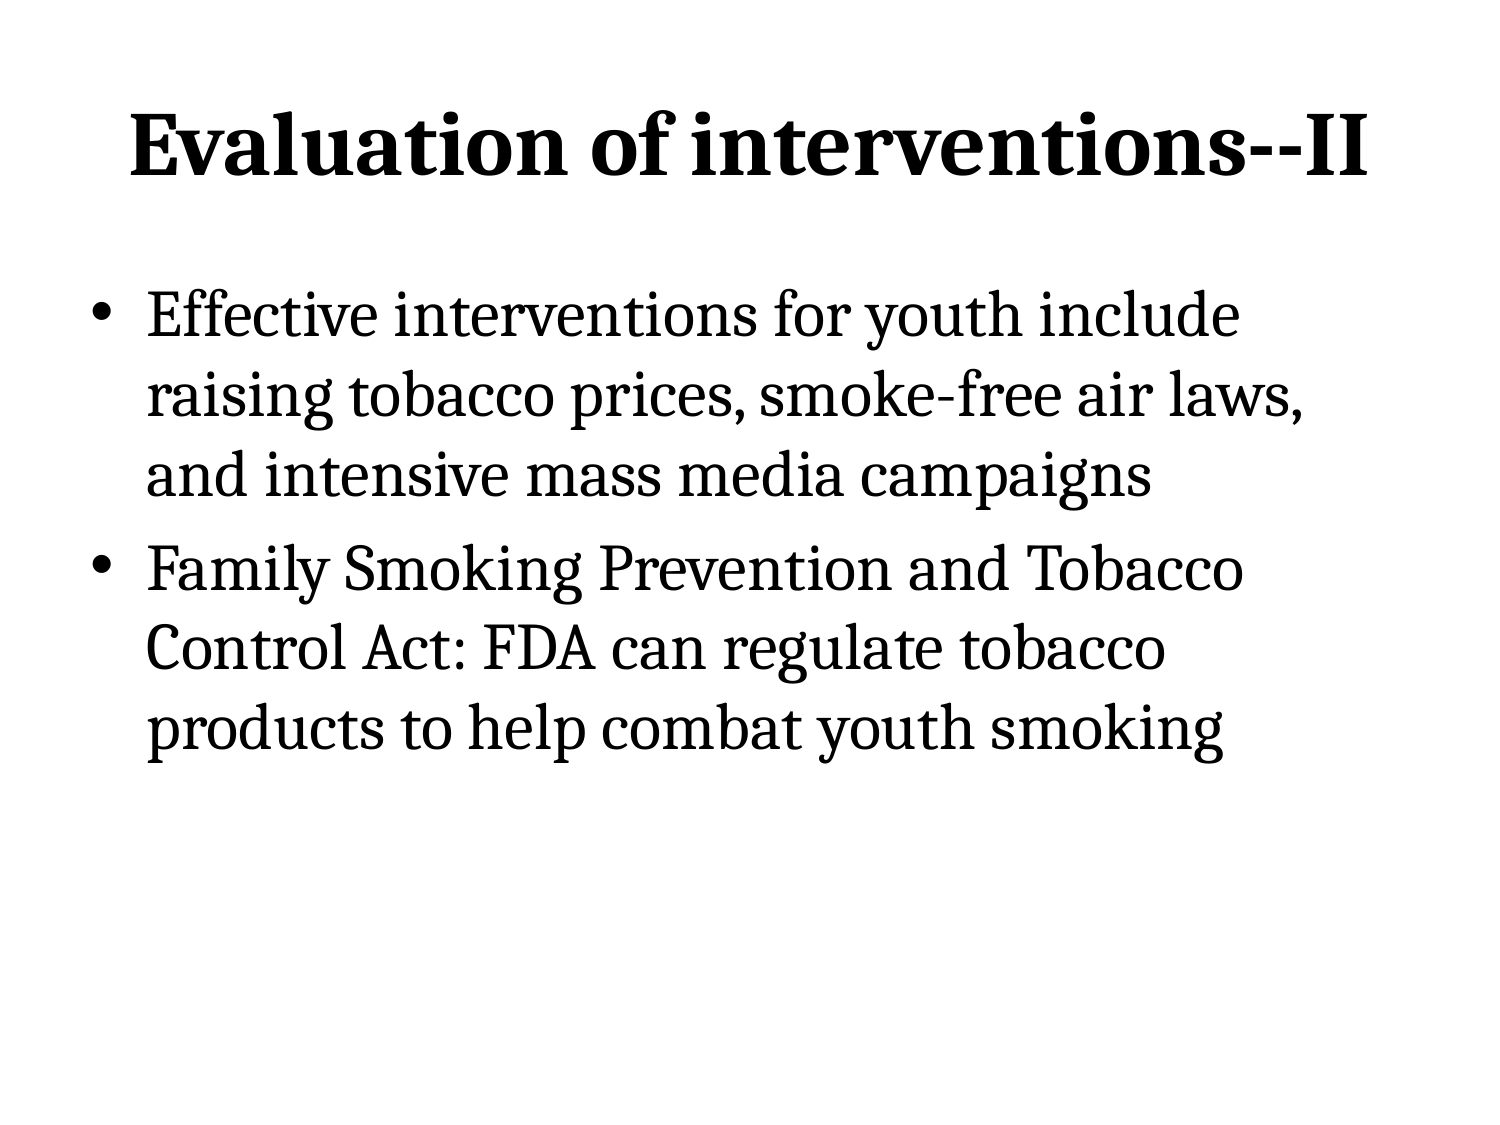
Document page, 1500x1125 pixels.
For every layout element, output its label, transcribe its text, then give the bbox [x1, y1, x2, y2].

list Effective interventions for youth include raising tobacco prices, smoke-free air laws, and intensive mass media campaigns Family Smoking Prevention and Tobacco Control Act: FDA can regulate tobacco products to help combat youth smoking [75, 262, 1425, 1005]
title Evaluation of interventions--II [75, 45, 1425, 233]
